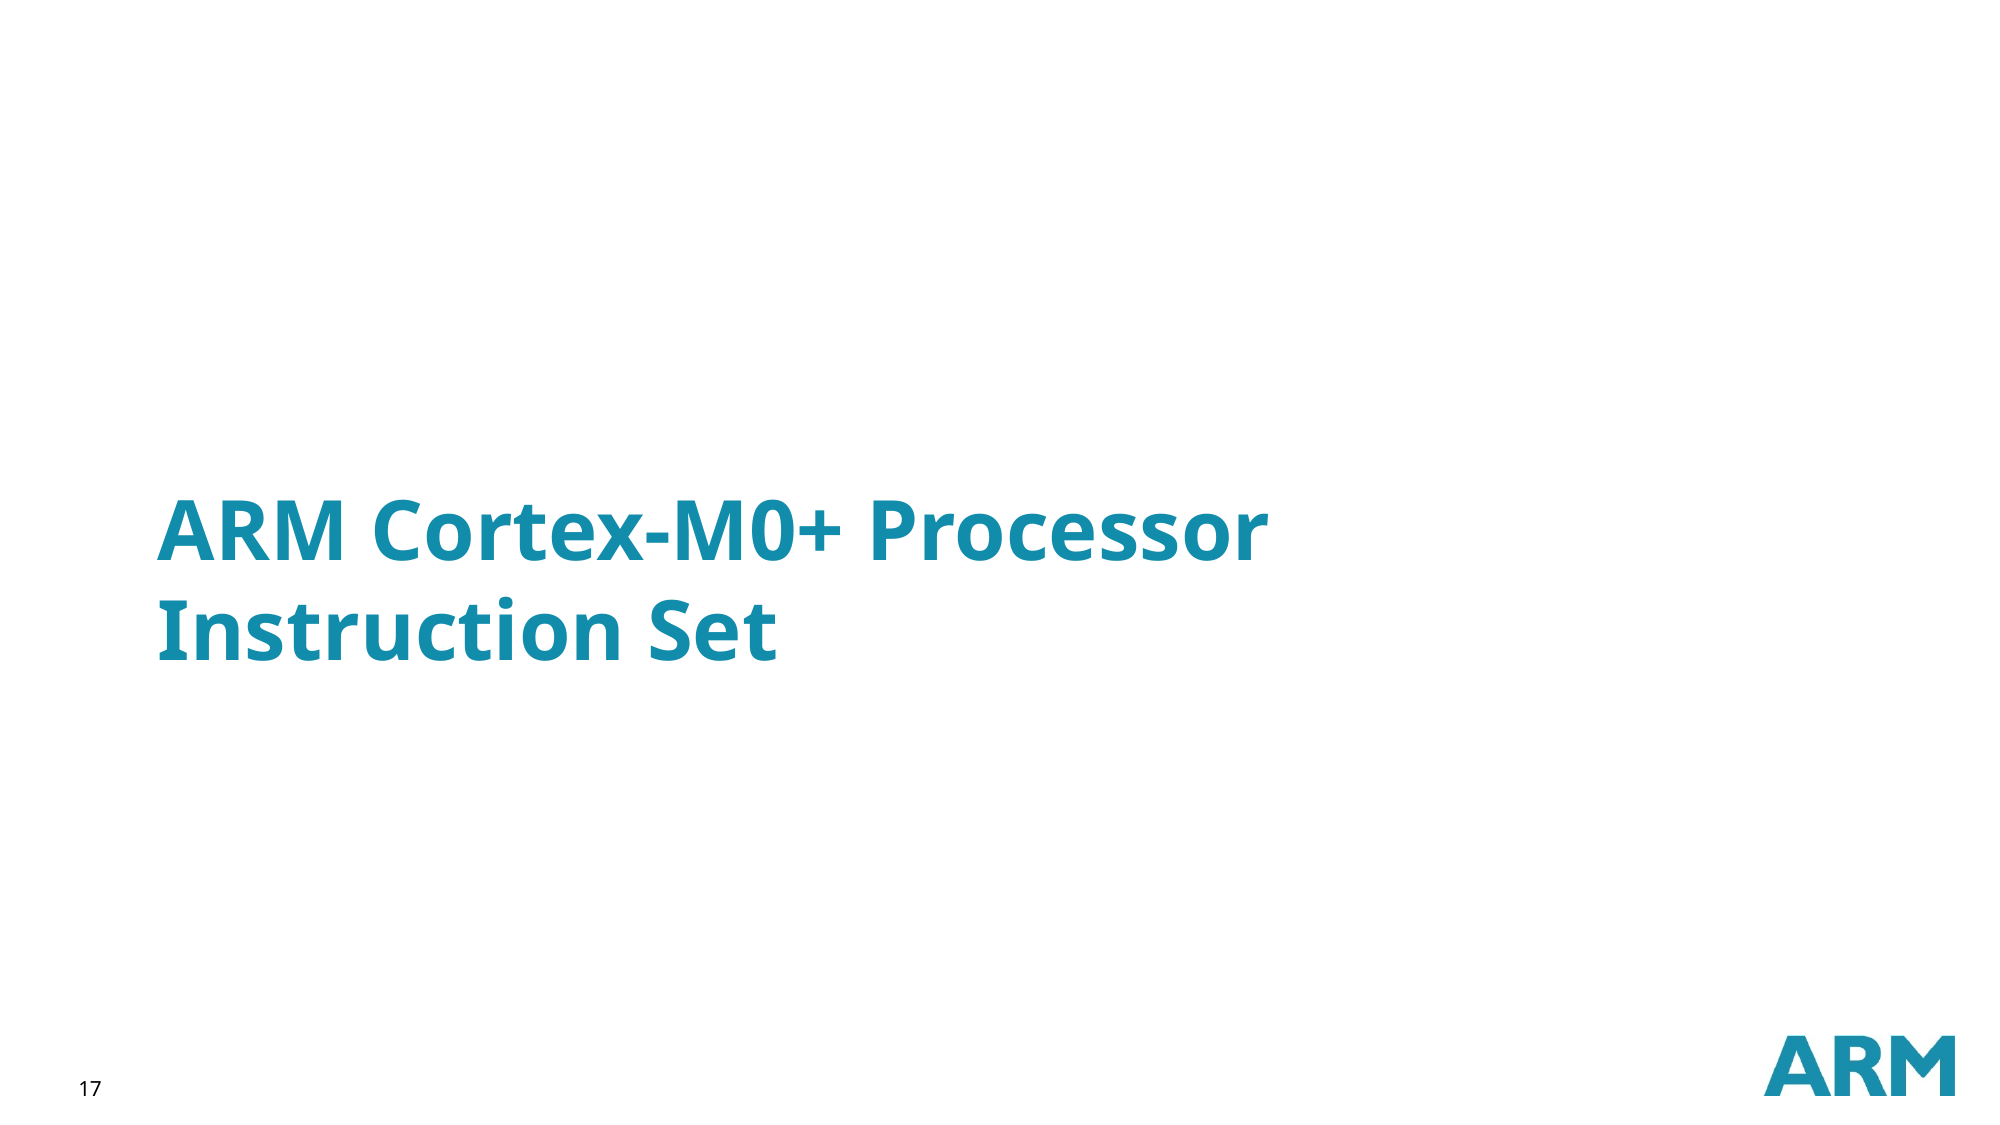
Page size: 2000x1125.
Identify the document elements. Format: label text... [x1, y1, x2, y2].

title ARM Cortex-M0+ Processor Instruction Set [157, 477, 1858, 777]
picture [1763, 1035, 1955, 1096]
